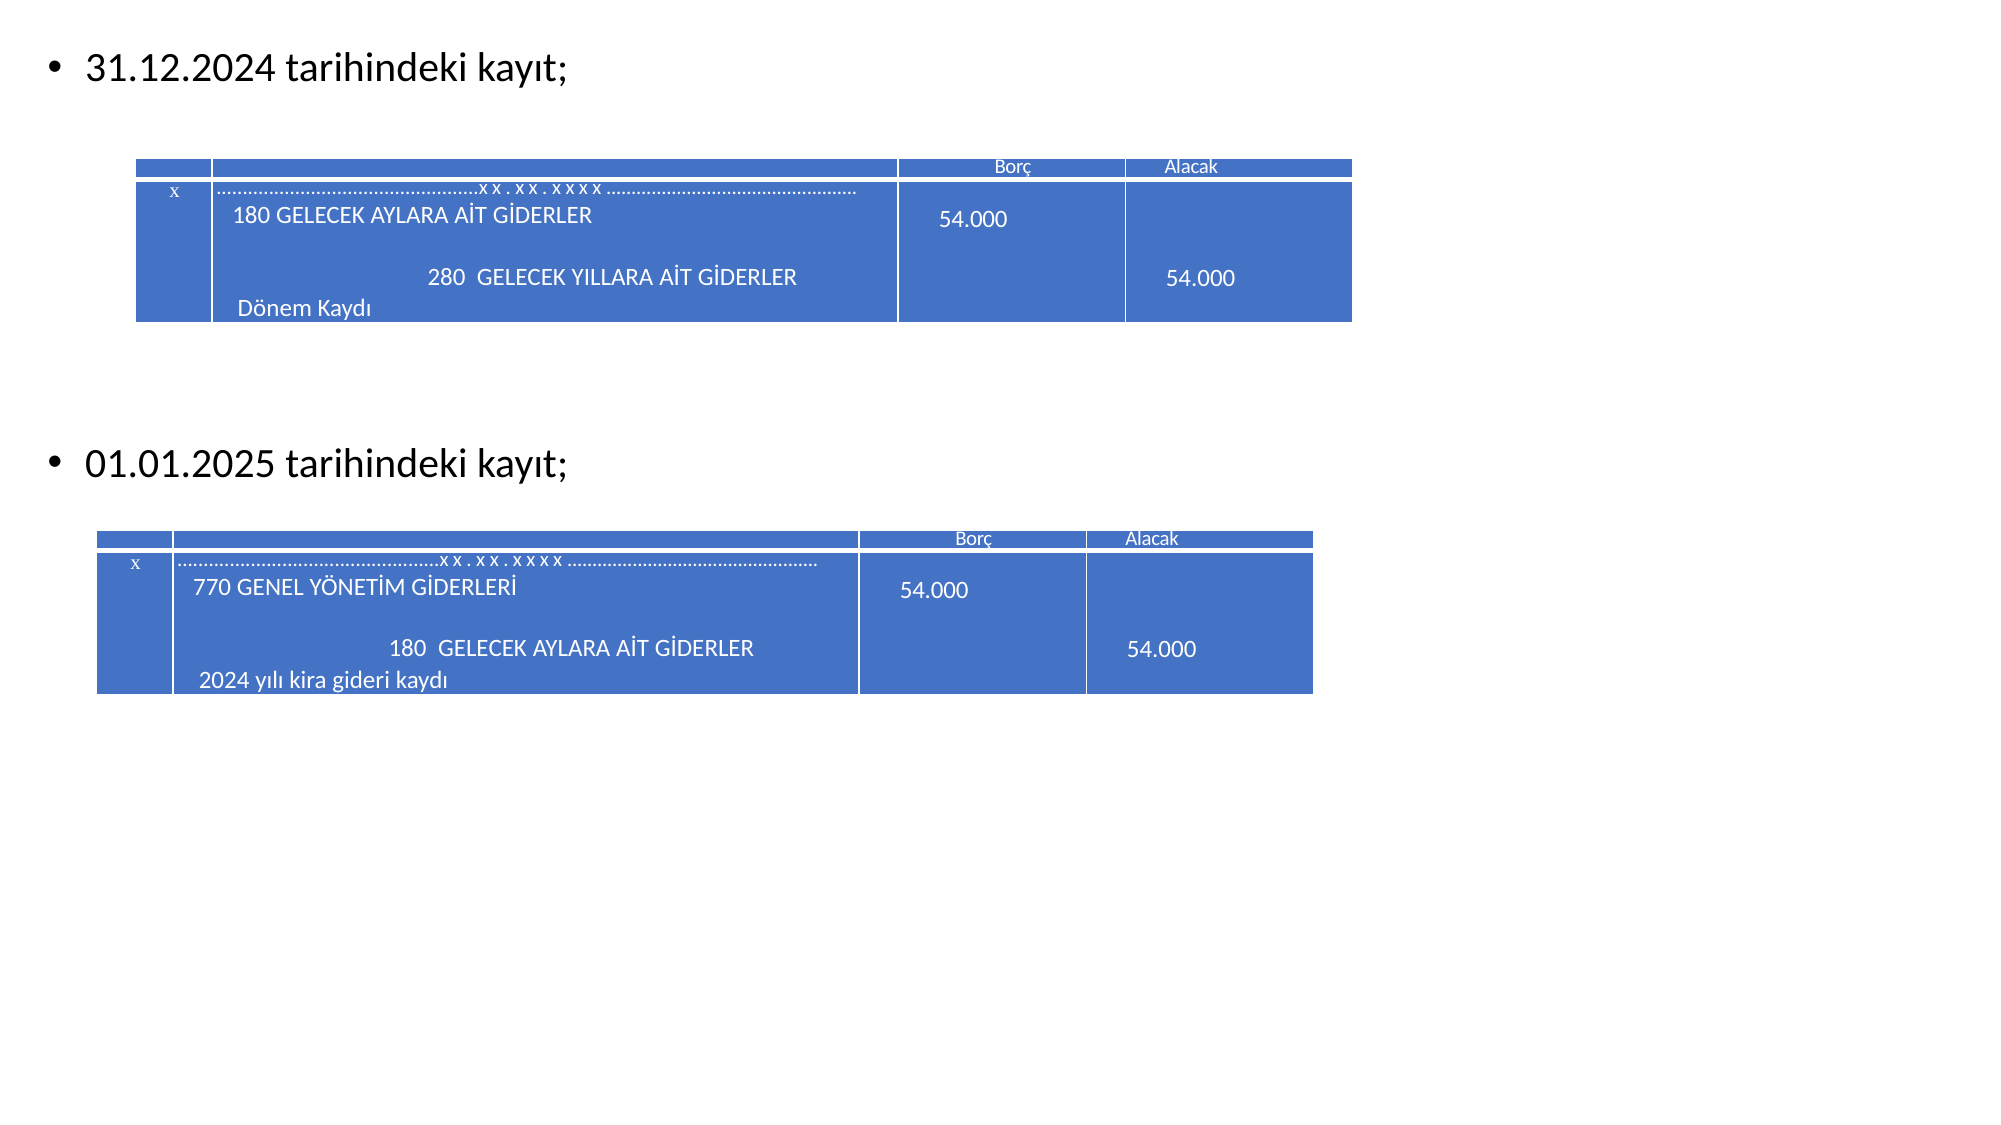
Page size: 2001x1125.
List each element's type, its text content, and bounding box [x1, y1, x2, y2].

table_cell 54.000 [1126, 182, 1352, 322]
table_cell 54.000 [860, 553, 1086, 694]
table_header [174, 531, 858, 548]
table_header Alacak [1126, 159, 1352, 177]
table_header Borç [860, 531, 1086, 548]
table_cell ..................................................xx.xx.xxxx.................................................. 180 GELECEK AYLARA AİT GİDERLER 280 GELECEK YILLARA AİT GİDERLER Dönem Kaydı [213, 182, 897, 322]
table_cell 54.000 [1087, 553, 1313, 694]
table_header Alacak [1087, 531, 1313, 548]
table_header Borç [899, 159, 1125, 177]
list 31.12.2024 tarihindeki kayıt; 01.01.2025 tarihindeki kayıt; [32, 38, 1954, 1097]
table_header [136, 159, 211, 177]
table_header [97, 531, 172, 548]
table_header [213, 159, 897, 177]
table_cell x [136, 182, 211, 322]
table_cell x [97, 553, 172, 694]
table_cell ..................................................xx.xx.xxxx.................................................. 770 GENEL YÖNETİM GİDERLERİ 180 GELECEK AYLARA AİT GİDERLER 2024 yılı kira gideri kaydı [174, 553, 858, 694]
table_cell 54.000 [899, 182, 1125, 322]
